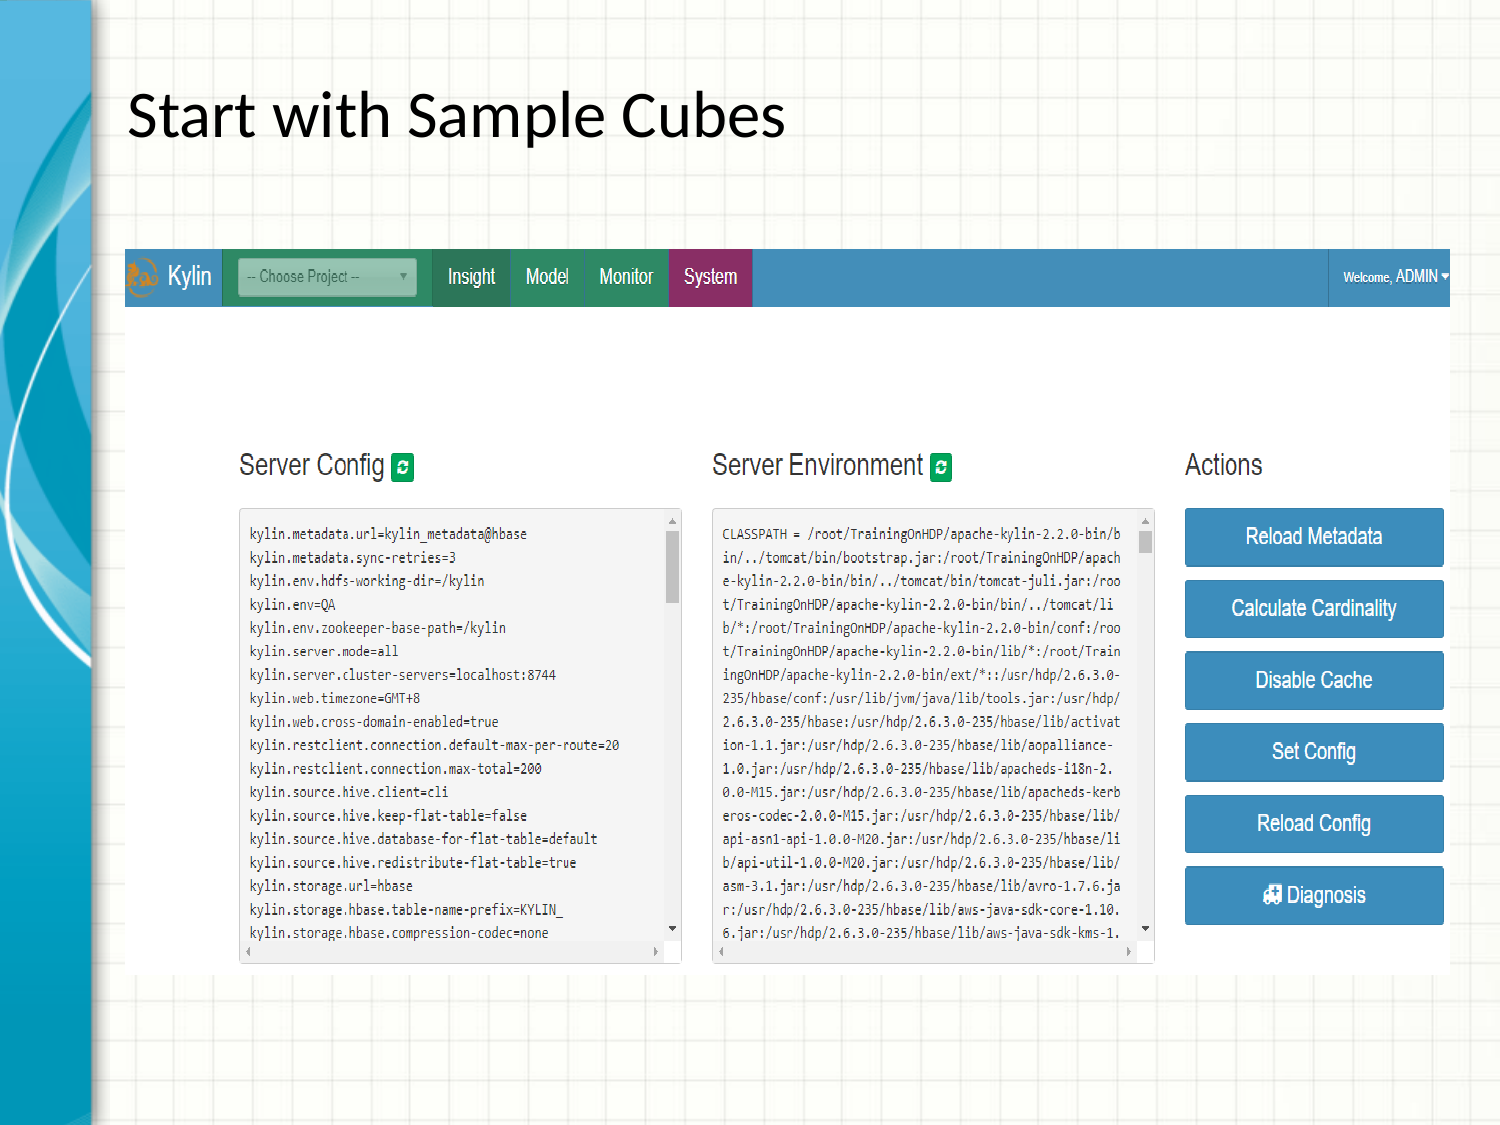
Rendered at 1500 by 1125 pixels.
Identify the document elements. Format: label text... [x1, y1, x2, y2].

title Start with Sample Cubes [112, 50, 1438, 173]
picture [0, 0, 1500, 1125]
